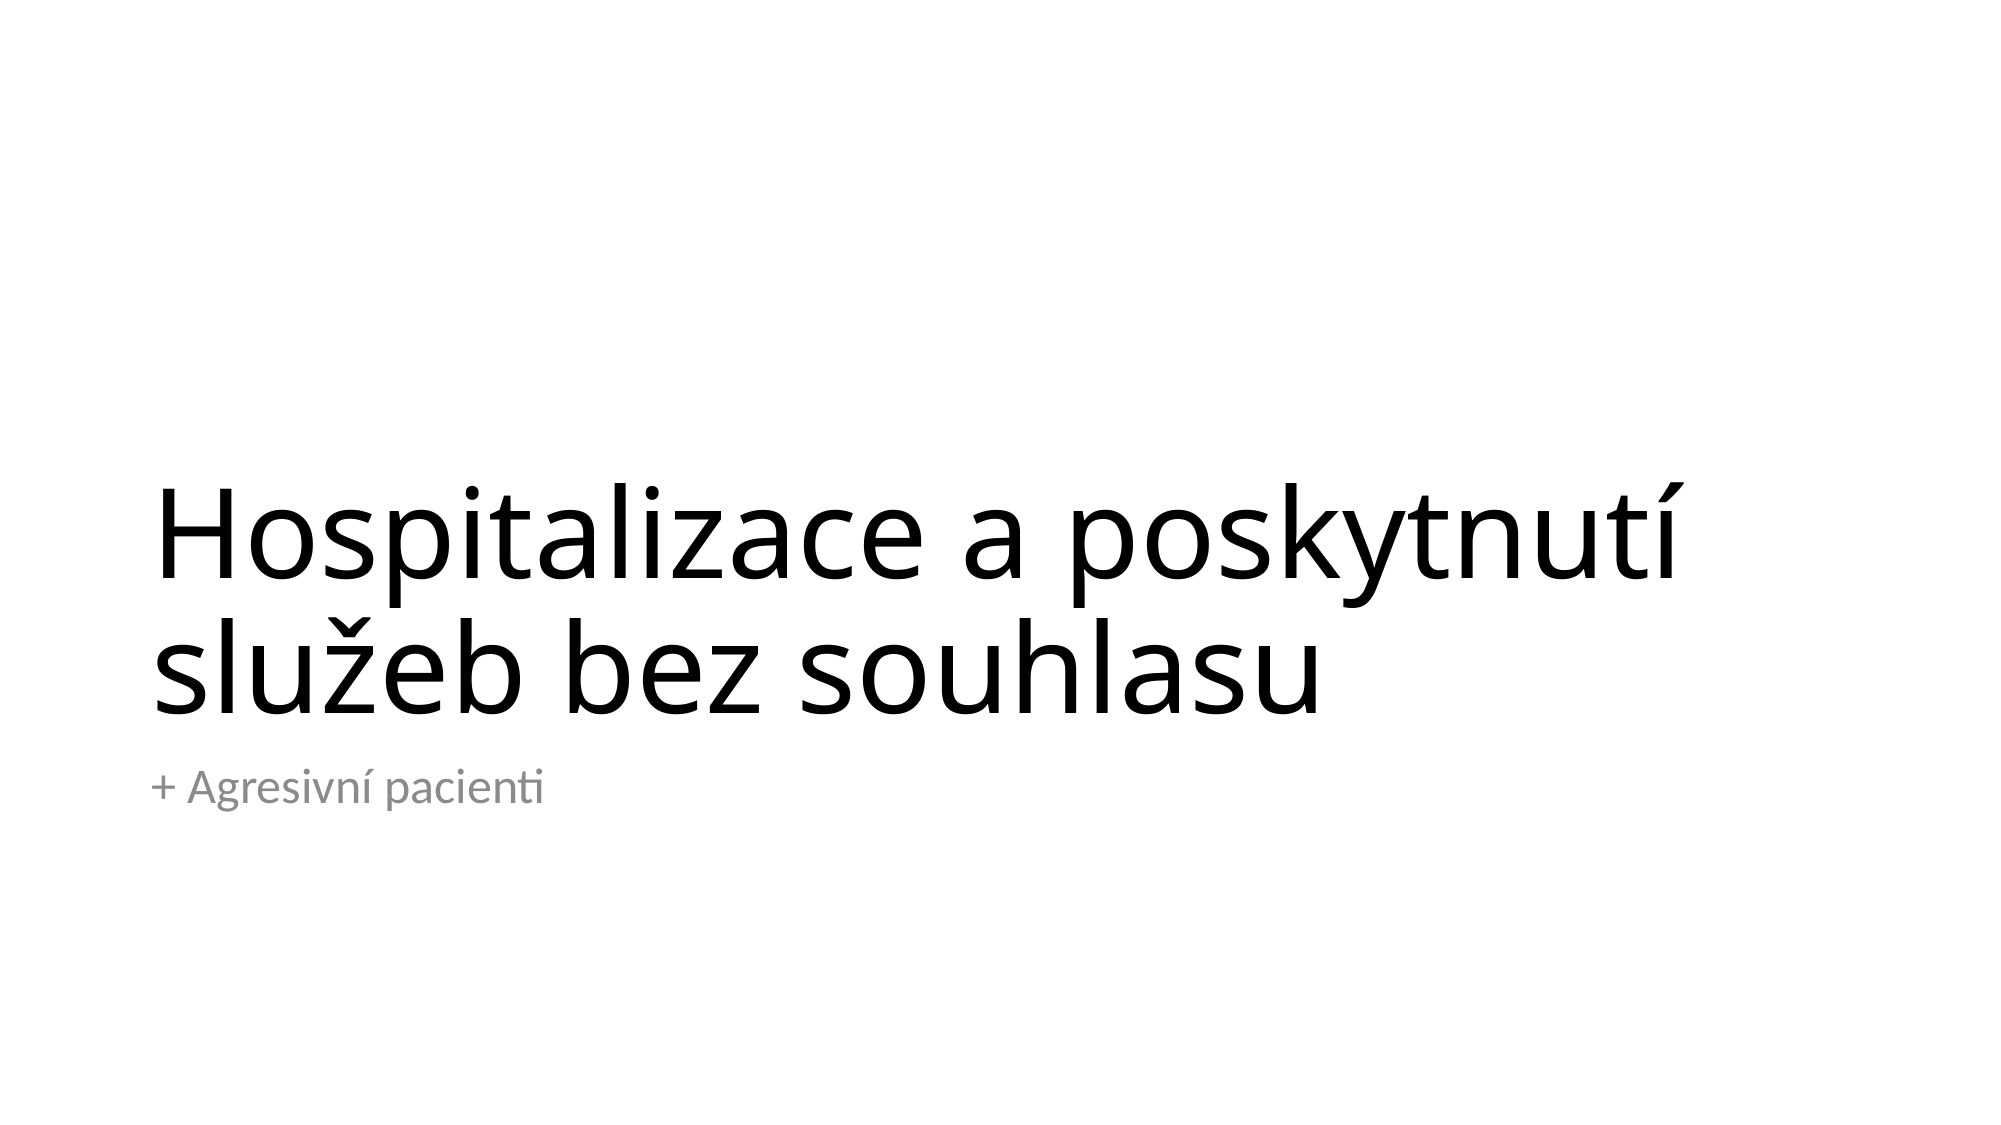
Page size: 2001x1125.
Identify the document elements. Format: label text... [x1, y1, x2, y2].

title Hospitalizace a poskytnutí služeb bez souhlasu [136, 280, 1862, 749]
list + Agresivní pacienti [136, 752, 1862, 999]
